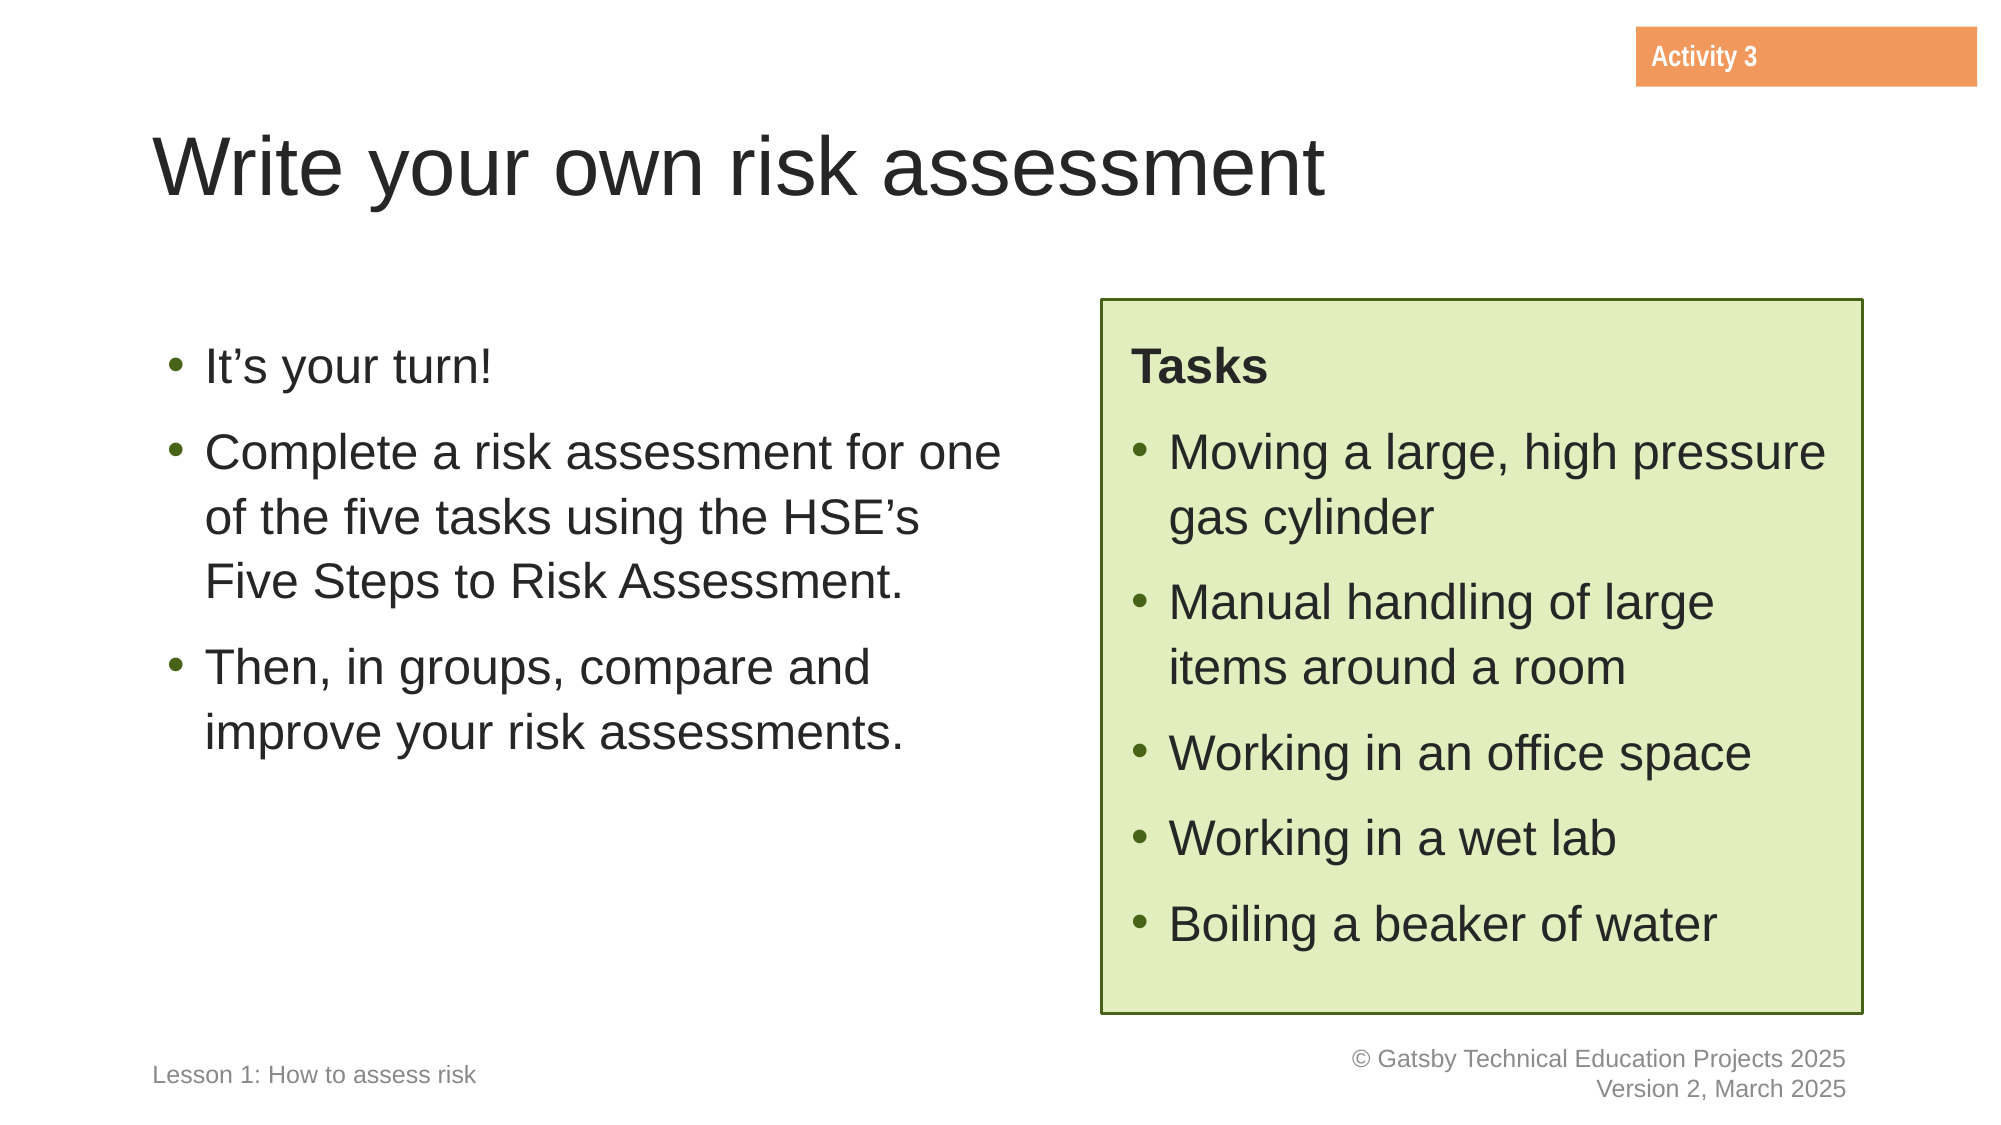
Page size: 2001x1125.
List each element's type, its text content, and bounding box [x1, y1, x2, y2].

list Tasks Moving a large, high pressure gas cylinder Manual handling of large items around a room Working in an office space Working in a wet lab Boiling a beaker of water [1100, 298, 1864, 1015]
title Write your own risk assessment [137, 59, 1863, 278]
list Activity 3 [1636, 26, 1978, 87]
list Lesson 1: How to assess risk [137, 1042, 829, 1103]
list It’s your turn! Complete a risk assessment for one of the five tasks using the HSE’s Five Steps to Risk Assessment. Then, in groups, compare and improve your risk assessments. [137, 299, 1052, 1014]
